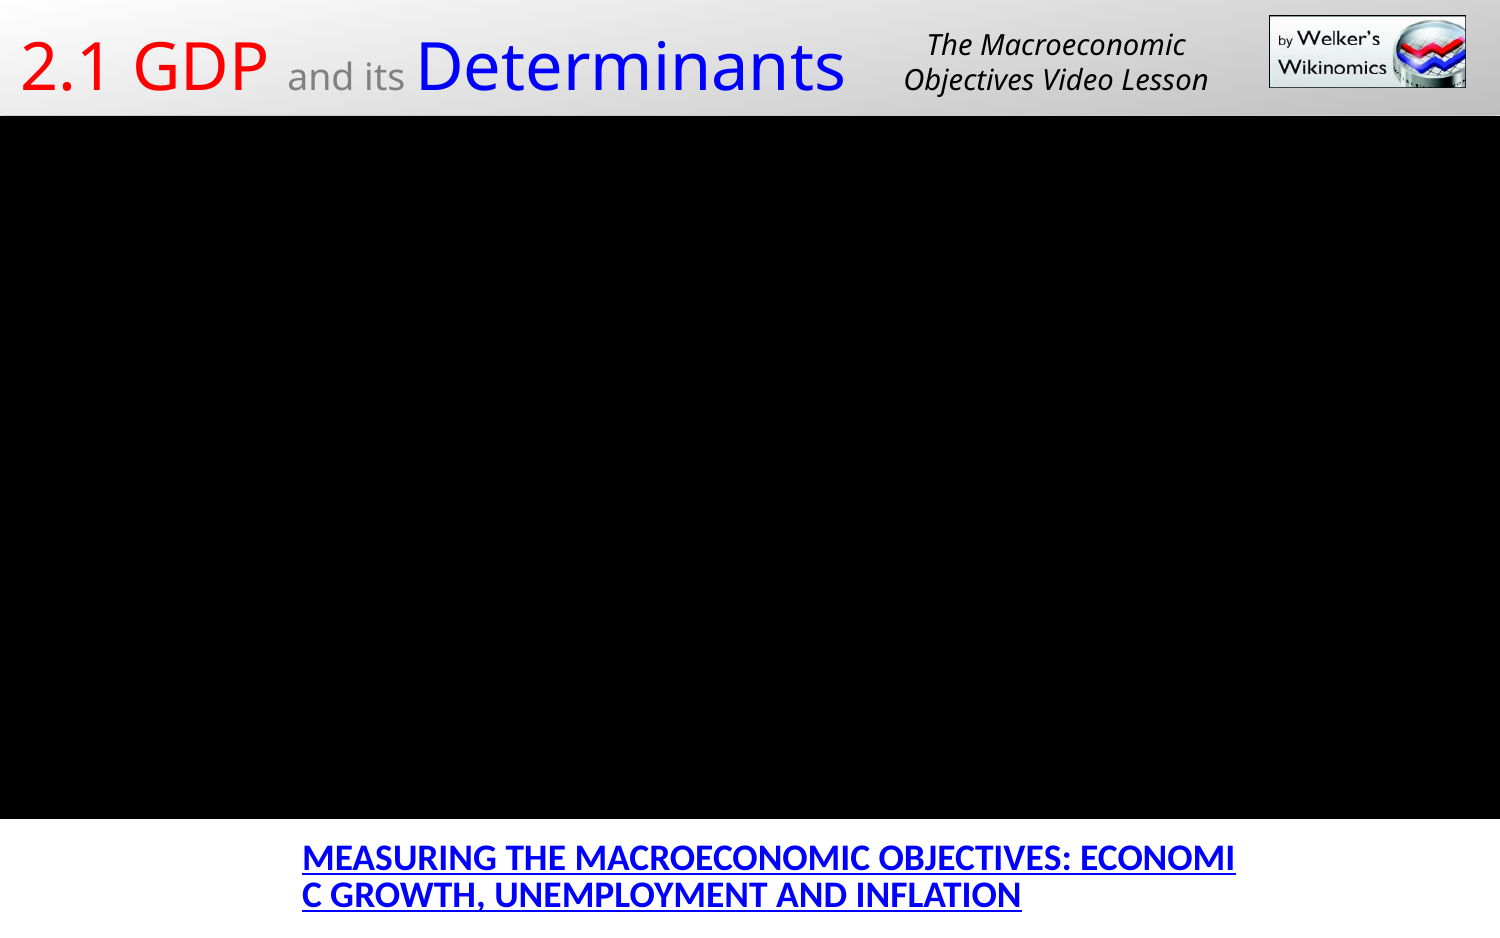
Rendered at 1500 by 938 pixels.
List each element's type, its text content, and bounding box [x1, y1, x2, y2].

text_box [0, 115, 1500, 820]
text_box MEASURING THE MACROECONOMIC OBJECTIVES: ECONOMIC GROWTH, UNEMPLOYMENT AND INFLATION [287, 828, 1263, 885]
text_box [0, 0, 1500, 115]
